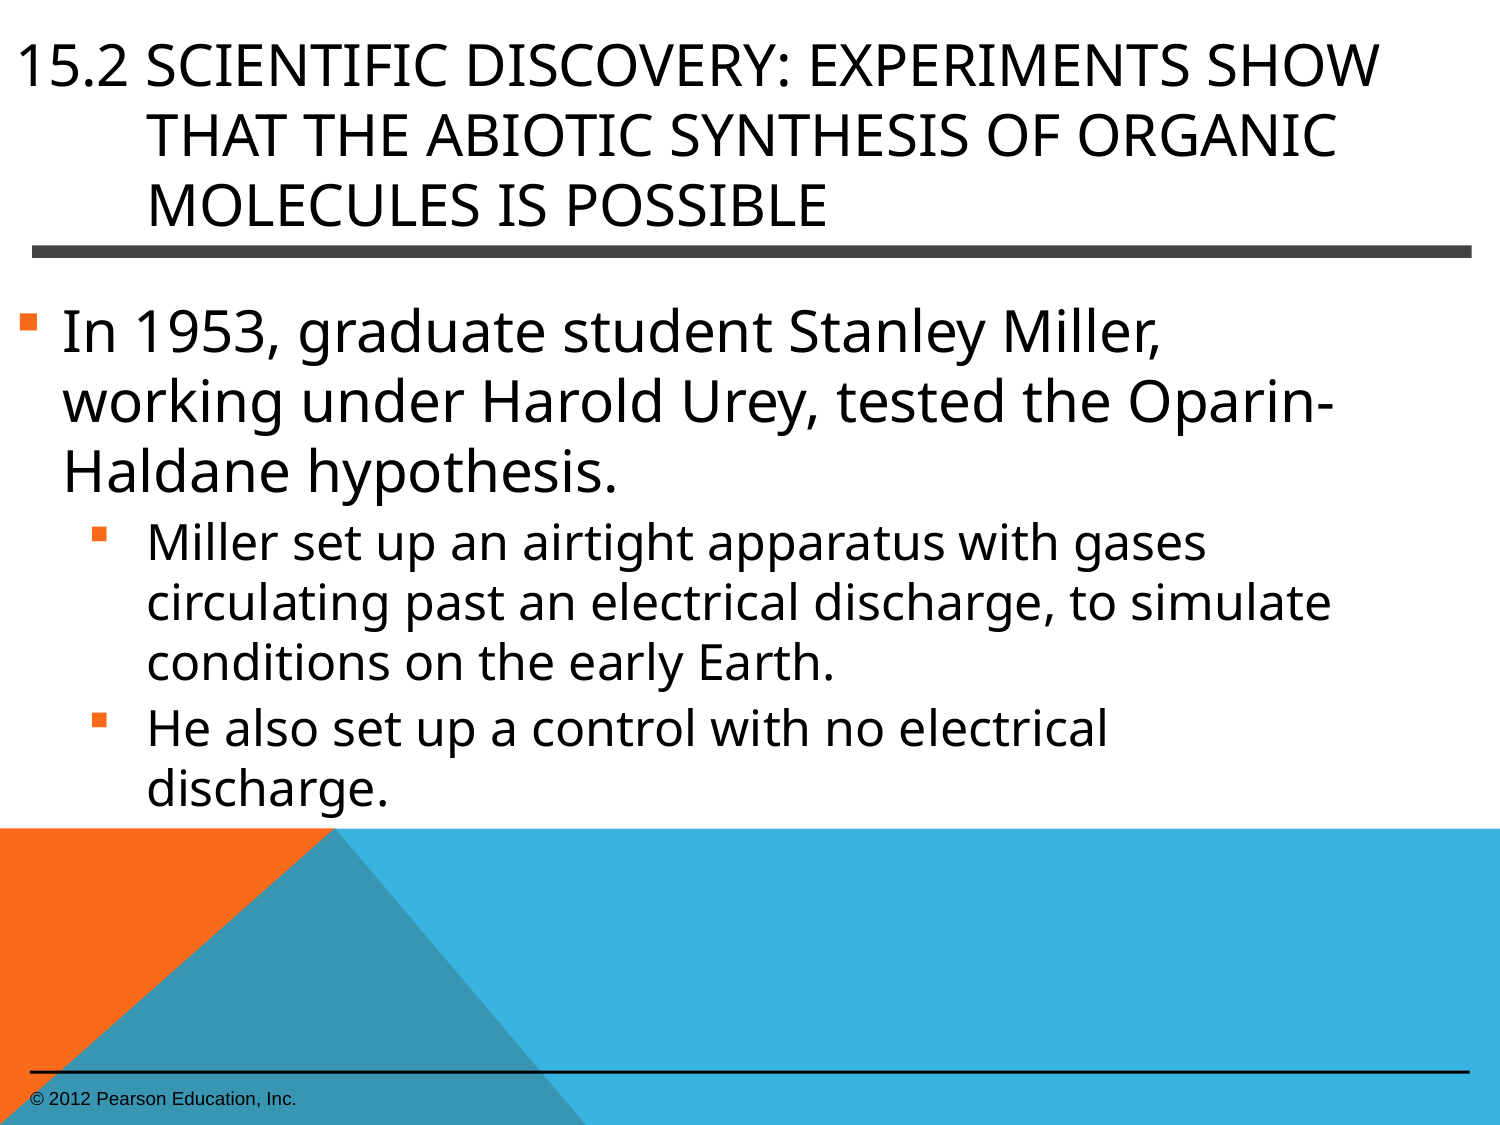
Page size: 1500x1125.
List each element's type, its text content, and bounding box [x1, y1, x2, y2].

title 15.2 SCIENTIFIC DISCOVERY: Experiments show that the abiotic synthesis of organic molecules is possible [0, 17, 1440, 250]
list In 1953, graduate student Stanley Miller, working under Harold Urey, tested the Oparin-Haldane hypothesis. Miller set up an airtight apparatus with gases circulating past an electrical discharge, to simulate conditions on the early Earth. He also set up a control with no electrical discharge. [0, 286, 1377, 964]
text_box © 2012 Pearson Education, Inc. [29, 1086, 1470, 1110]
